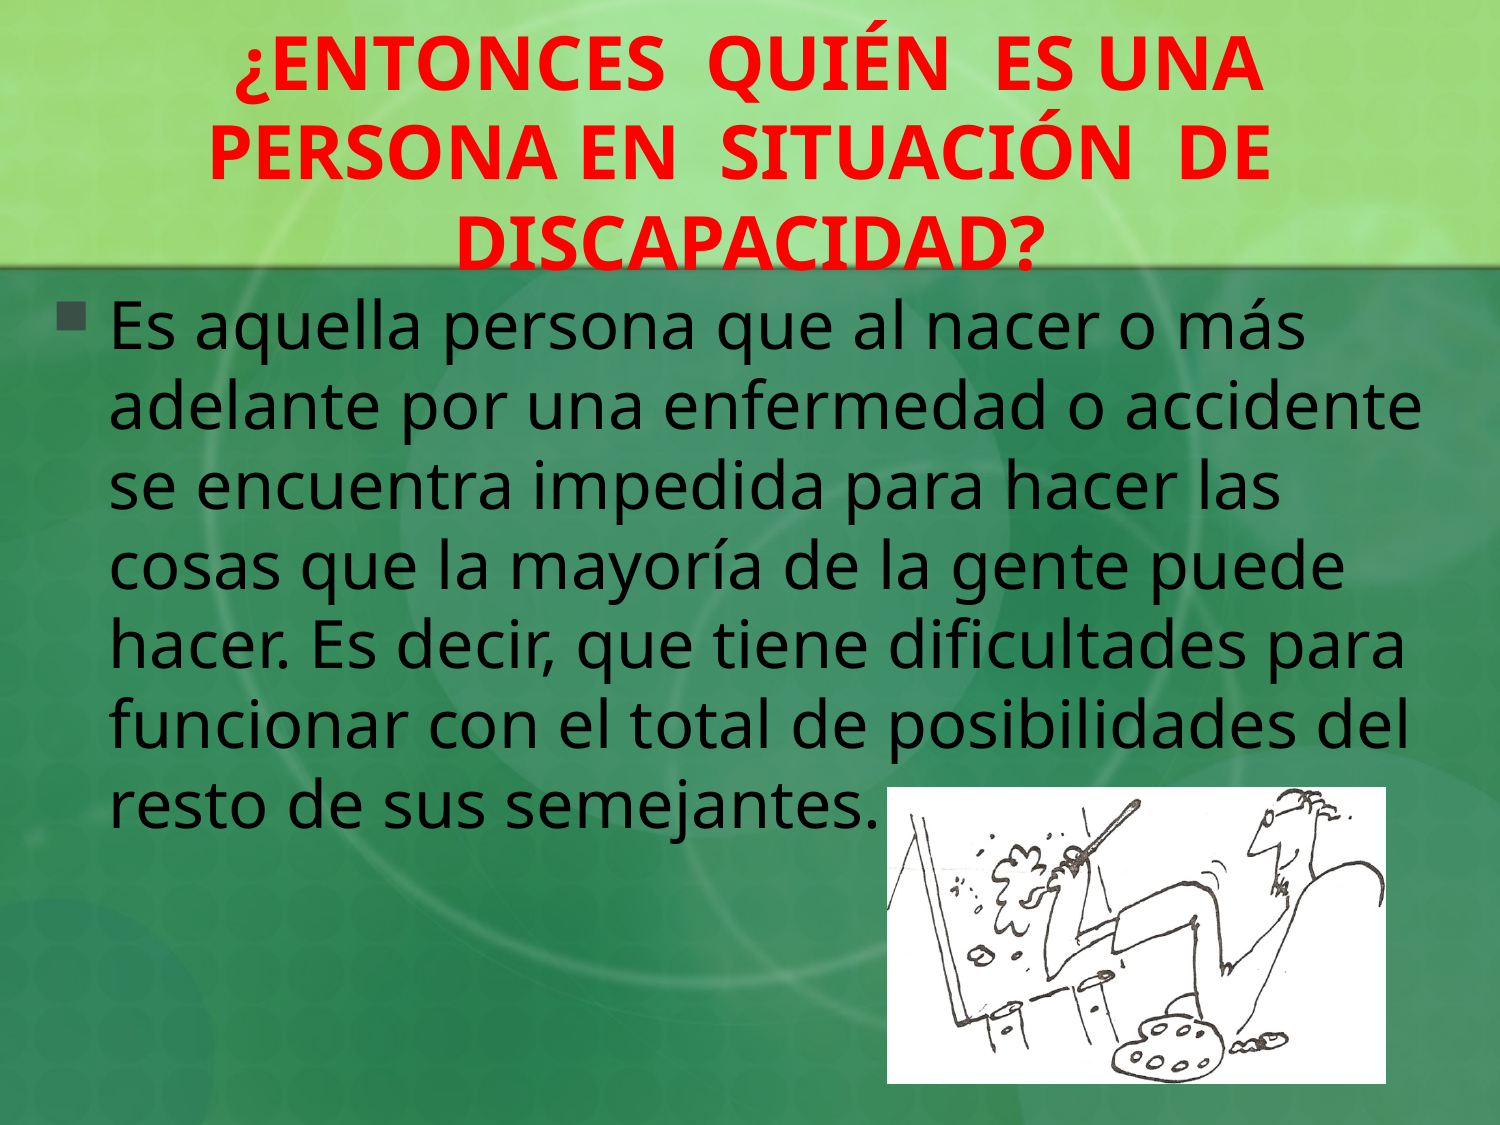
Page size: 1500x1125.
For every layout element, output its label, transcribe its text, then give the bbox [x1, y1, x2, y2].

picture [0, 0, 1500, 1125]
title ¿Entonces quién es una persona en situación de discapacidad? [37, 49, 1463, 251]
list Es aquella persona que al nacer o más adelante por una enfermedad o accidente se encuentra impedida para hacer las cosas que la mayoría de la gente puede hacer. Es decir, que tiene dificultades para funcionar con el total de posibilidades del resto de sus semejantes. [37, 274, 1463, 1101]
